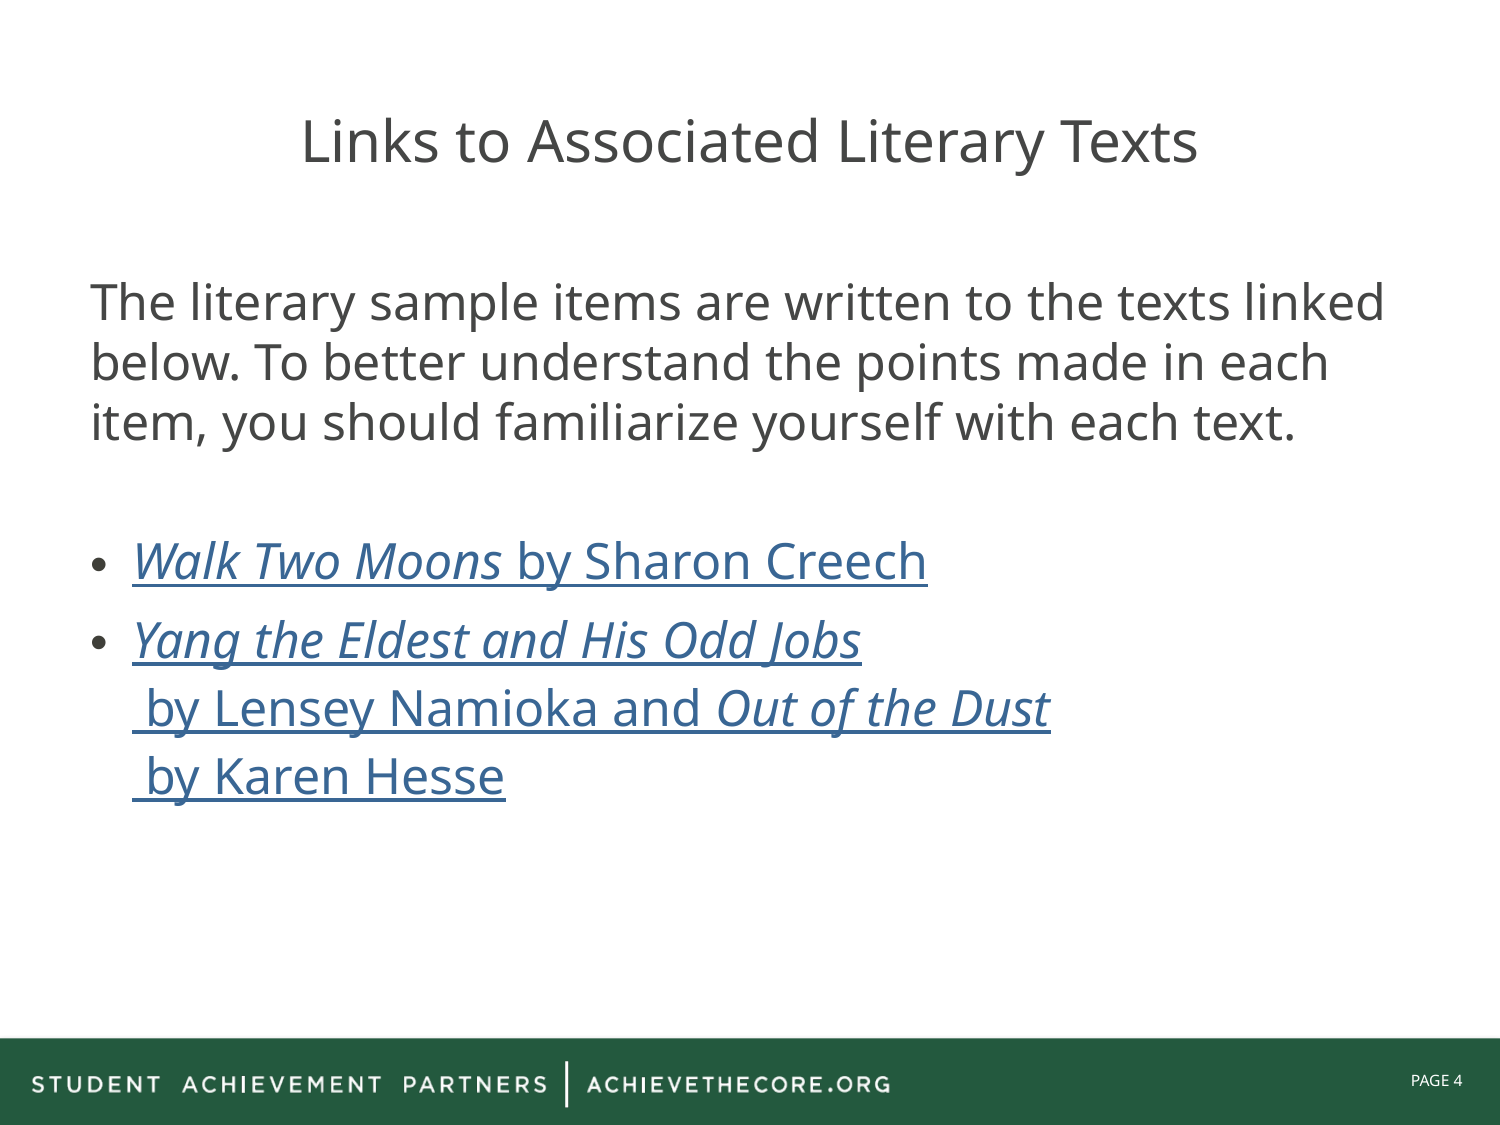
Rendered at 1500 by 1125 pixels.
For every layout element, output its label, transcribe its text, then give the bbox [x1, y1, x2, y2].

list The literary sample items are written to the texts linked below. To better understand the points made in each item, you should familiarize yourself with each text. Walk Two Moons by Sharon Creech Yang the Eldest and His Odd Jobs by Lensey Namioka and Out of the Dust by Karen Hesse [75, 262, 1425, 1005]
title Links to Associated Literary Texts [75, 45, 1425, 233]
